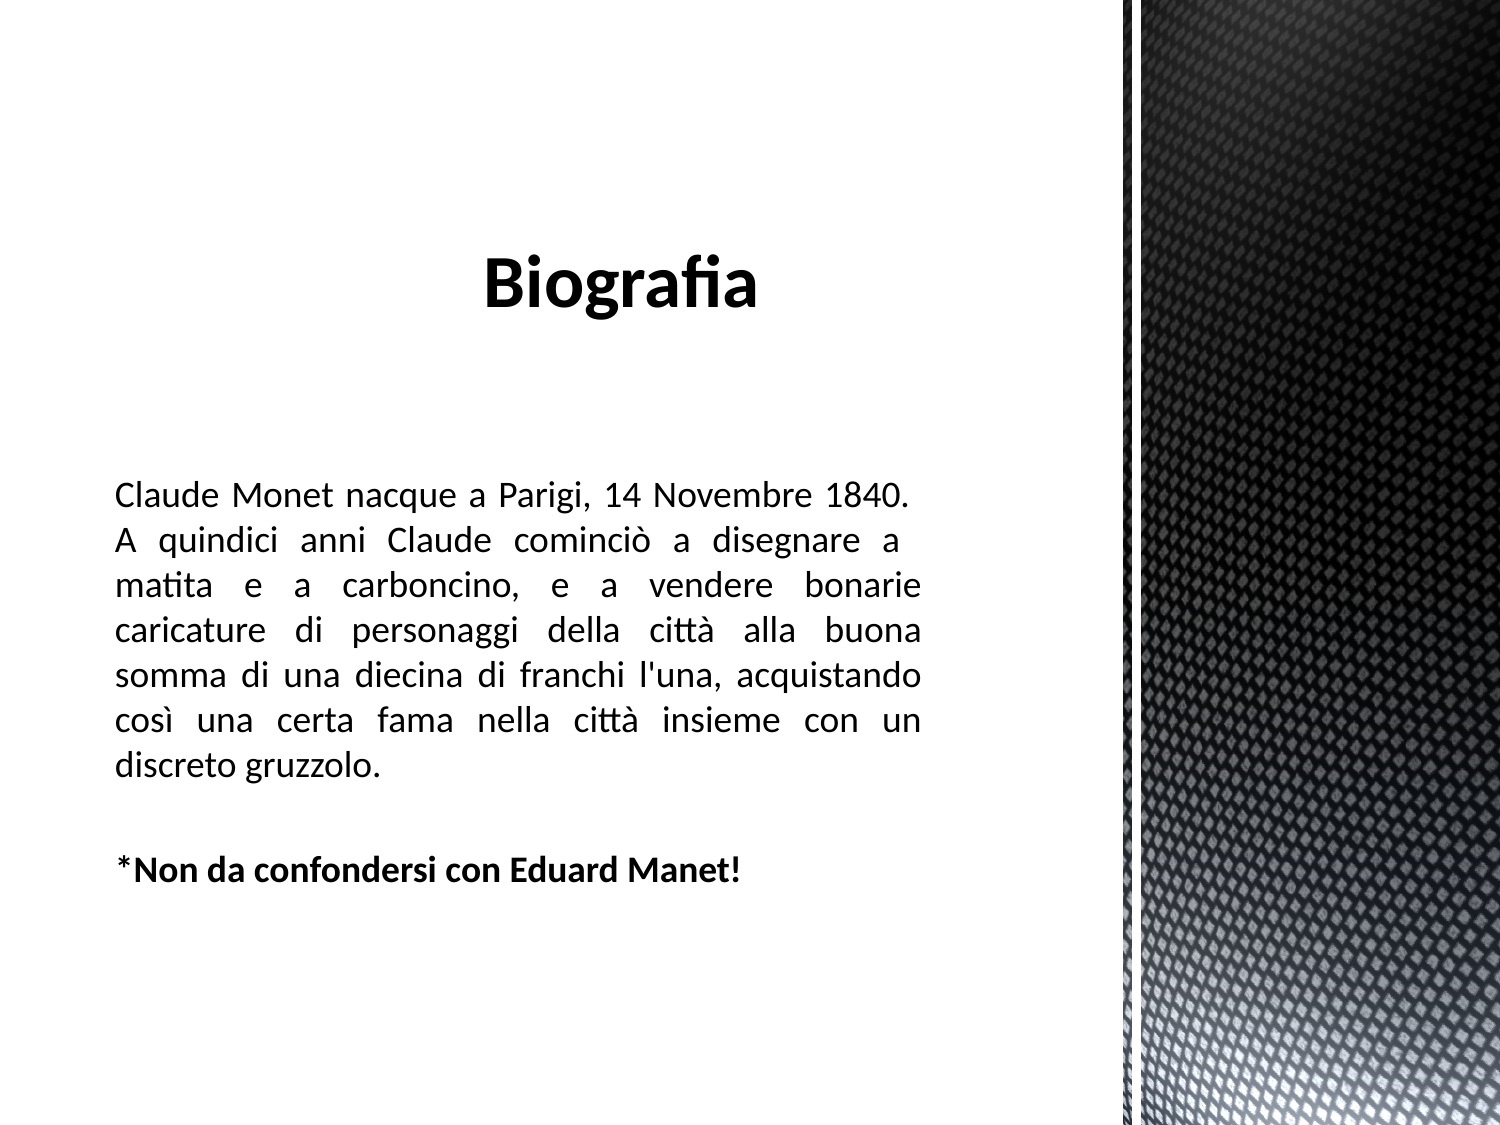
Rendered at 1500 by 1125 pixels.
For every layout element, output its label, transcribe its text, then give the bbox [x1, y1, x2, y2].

subtitle Claude Monet nacque a Parigi, 14 Novembre 1840. A quindici anni Claude cominciò a disegnare a matita e a carboncino, e a vendere bonarie caricature di personaggi della città alla buona somma di una diecina di franchi l'una, acquistando così una certa fama nella città insieme con un discreto gruzzolo. *Non da confondersi con Eduard Manet! [99, 462, 938, 913]
title Biografia [125, 50, 775, 400]
picture [1123, 0, 1500, 1125]
